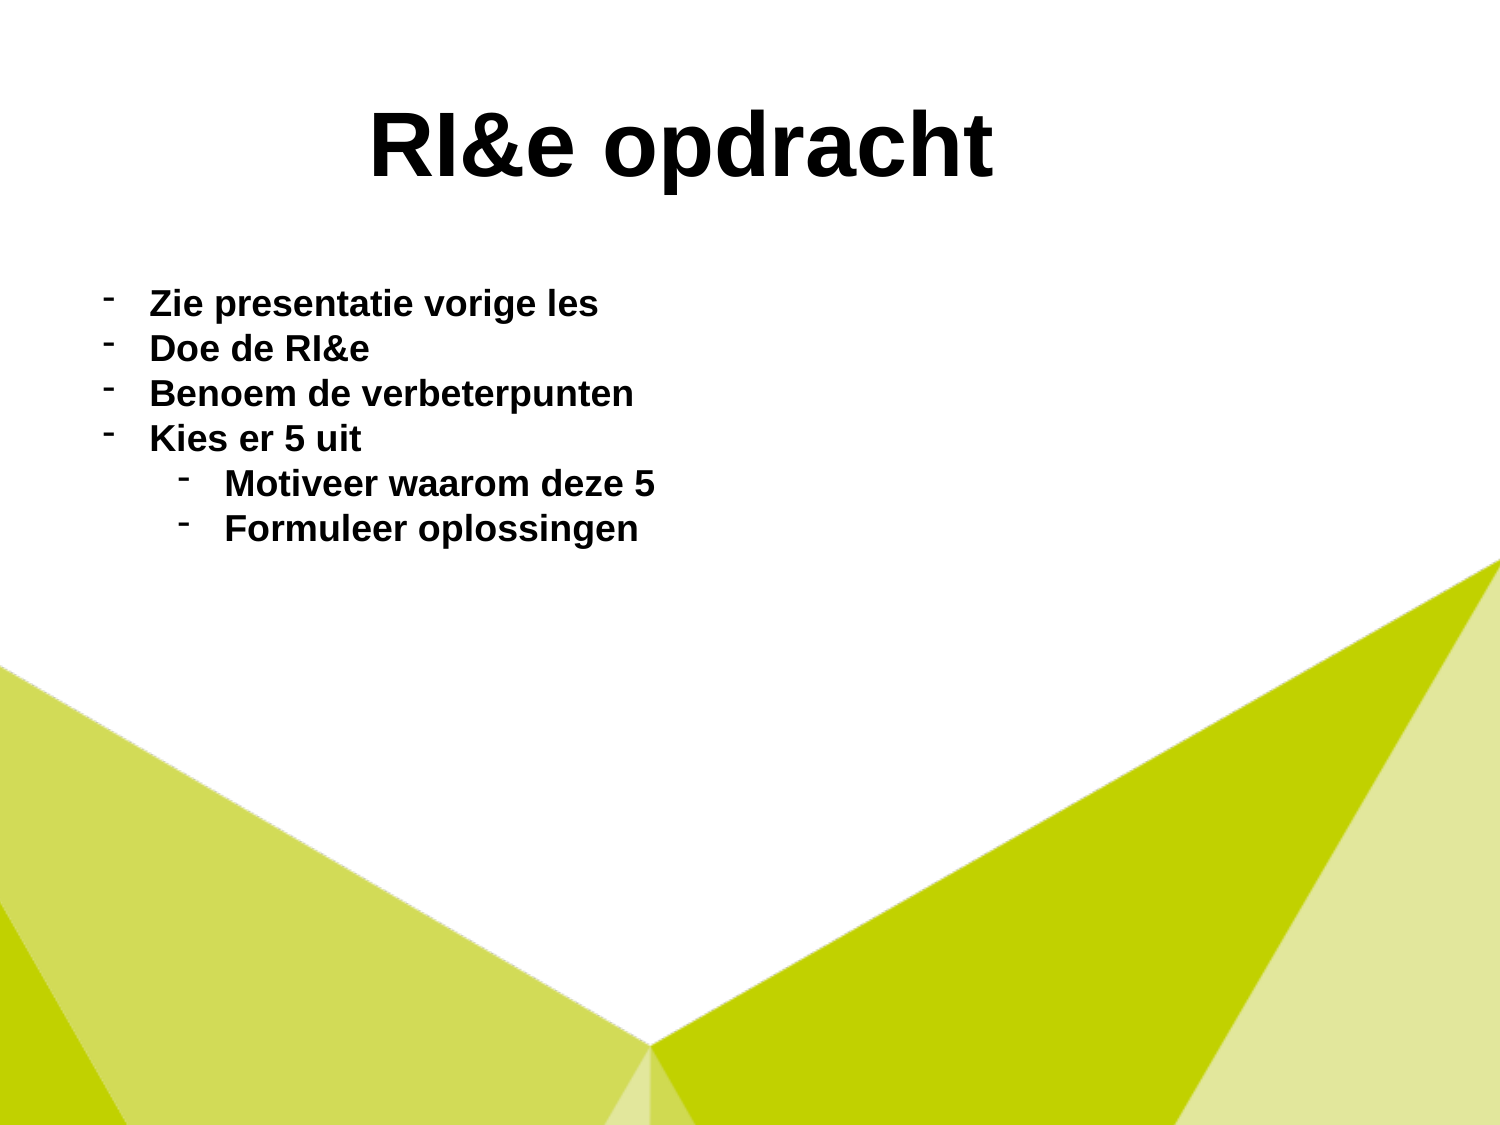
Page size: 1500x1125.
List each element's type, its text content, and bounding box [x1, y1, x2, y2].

picture [0, 485, 1500, 1125]
text_box RI&e opdracht [65, 77, 1297, 202]
text_box Zie presentatie vorige les Doe de RI&e Benoem de verbeterpunten Kies er 5 uit Motiveer waarom deze 5 Formuleer oplossingen [87, 226, 1382, 483]
